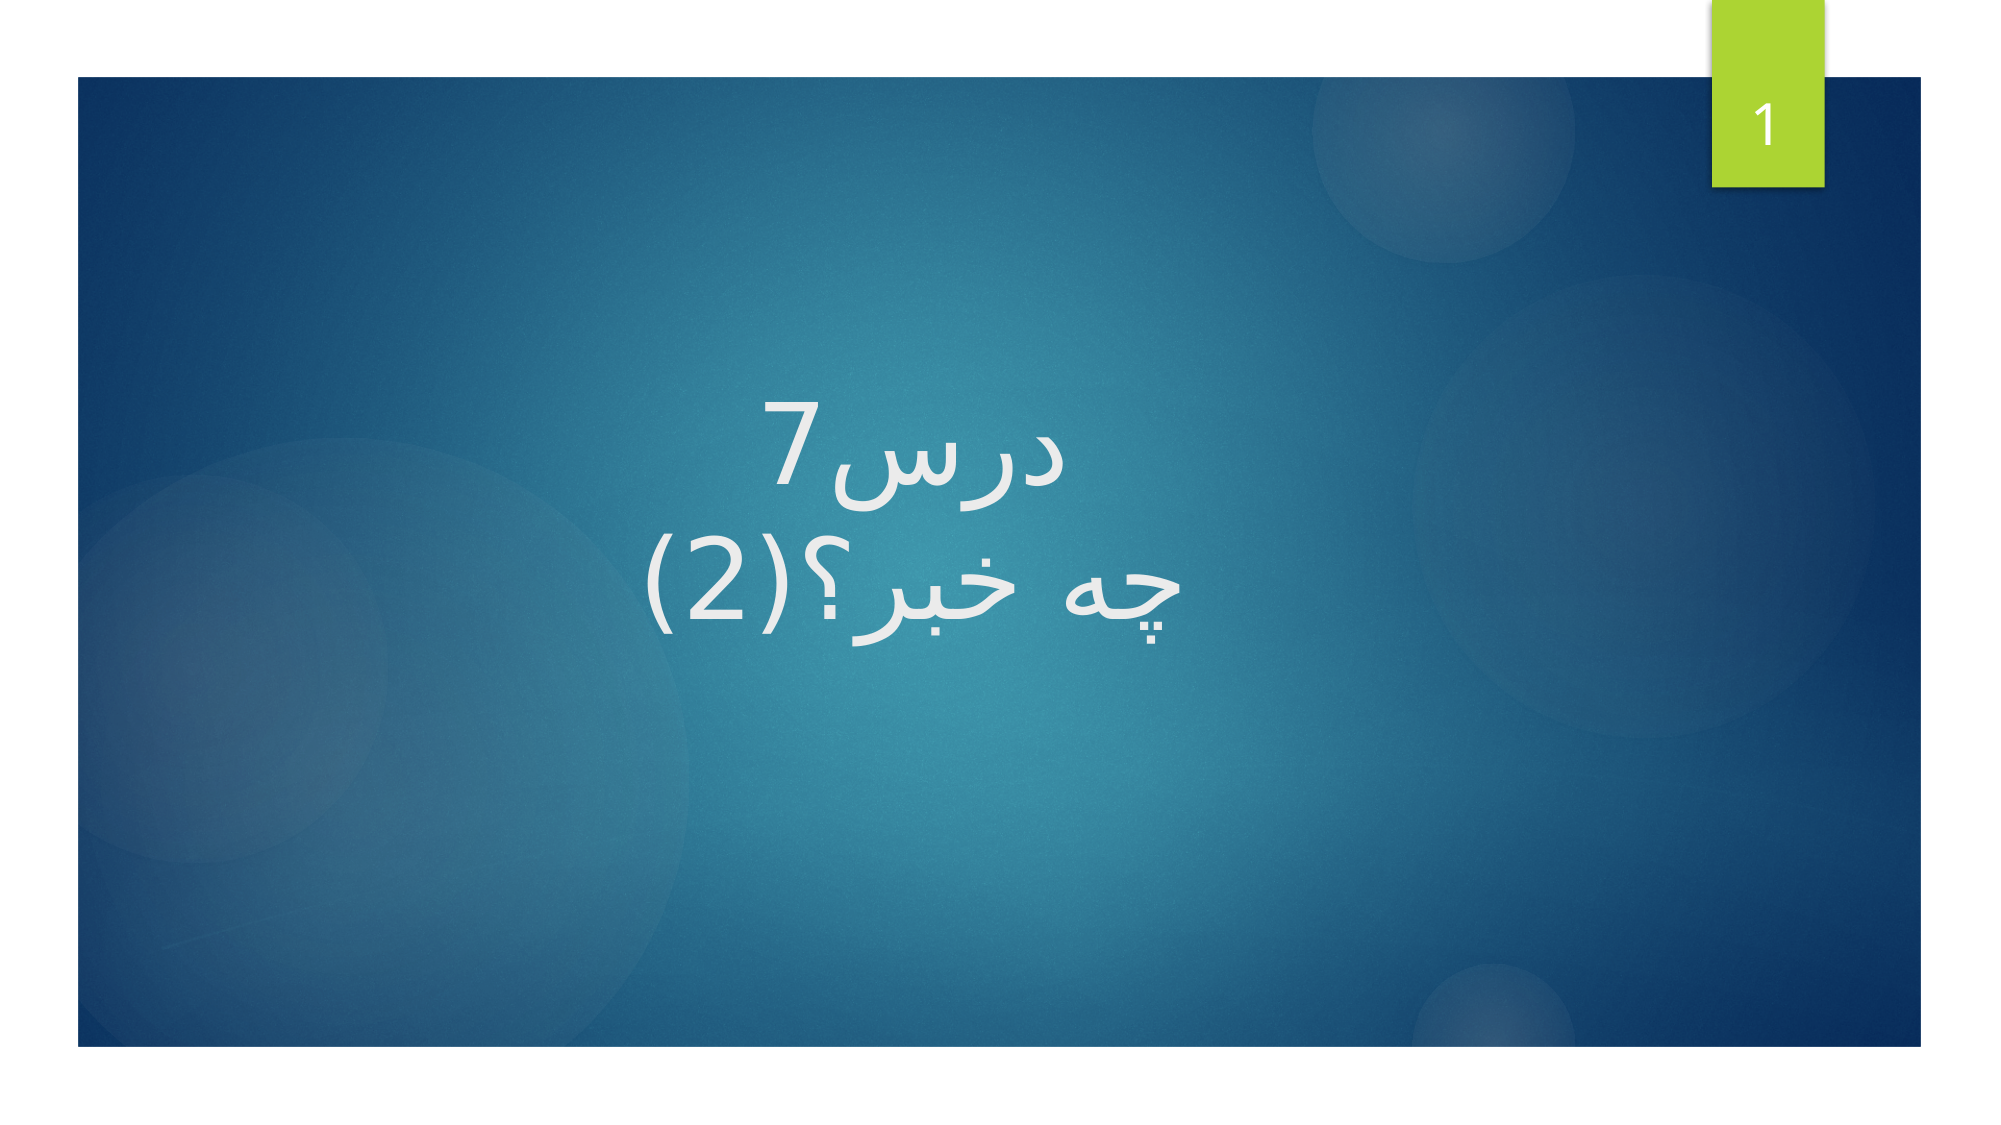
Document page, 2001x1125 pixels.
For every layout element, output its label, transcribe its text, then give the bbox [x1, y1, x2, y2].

title درس7 چه خبر؟(2) [189, 190, 1638, 650]
slide_number 1 [1698, 48, 1836, 174]
